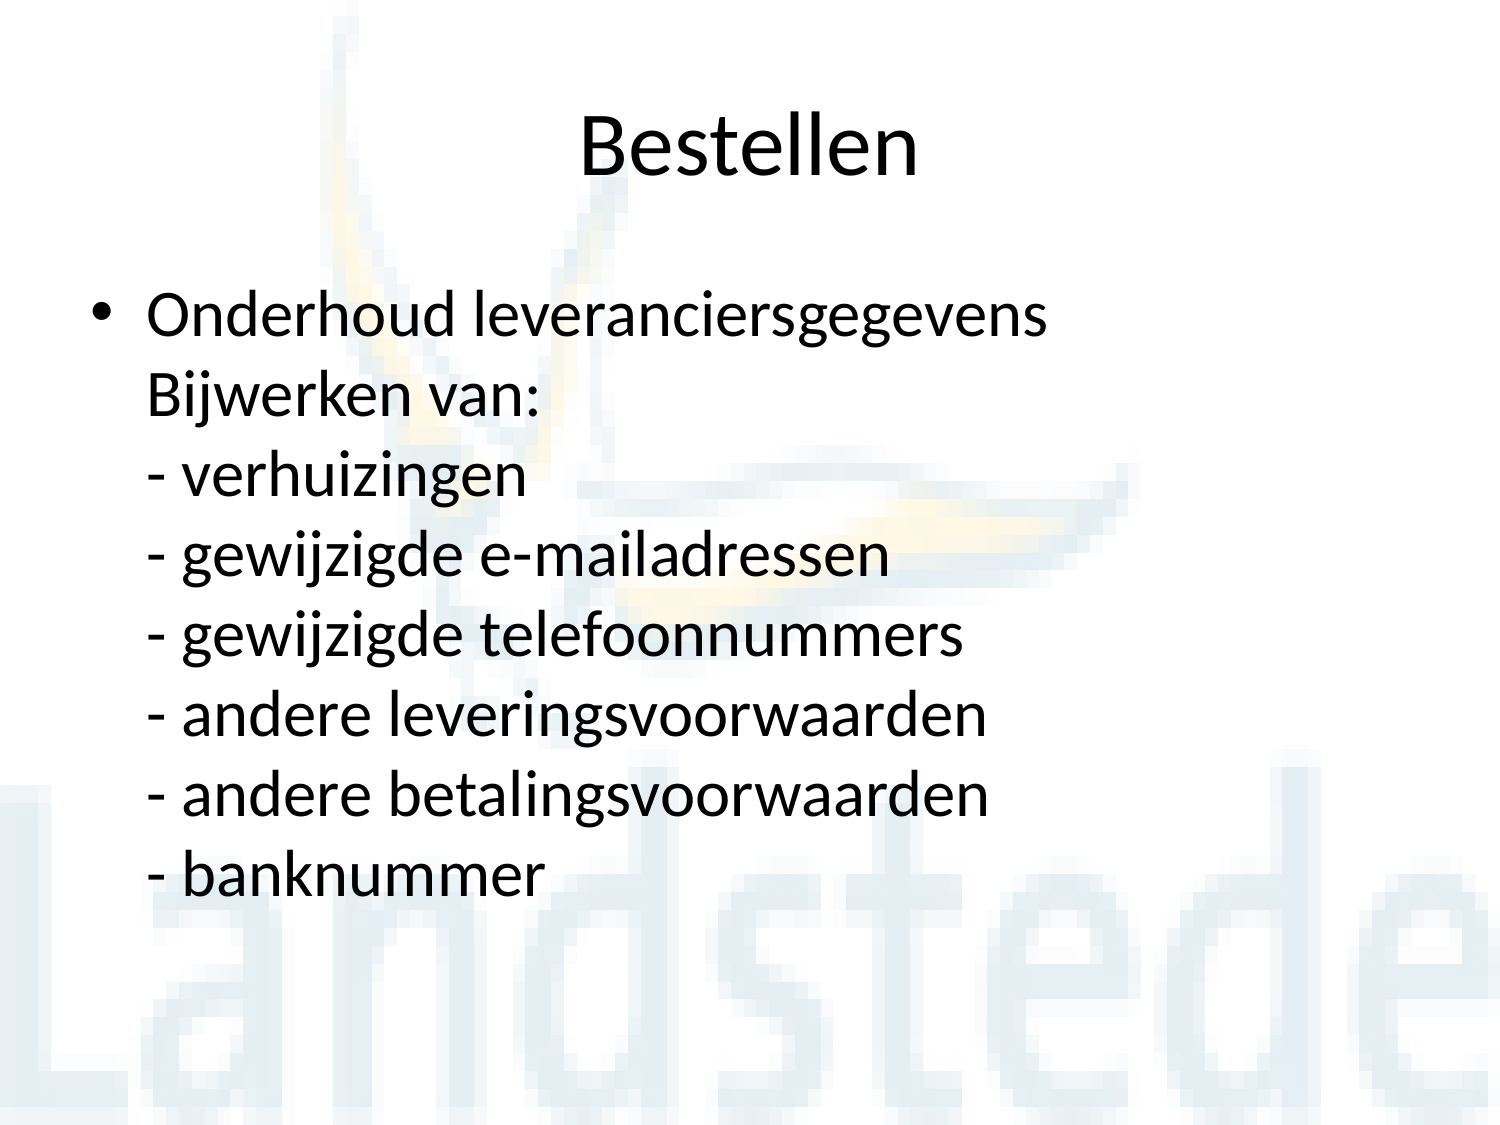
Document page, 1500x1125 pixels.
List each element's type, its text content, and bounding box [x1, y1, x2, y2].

list Onderhoud leveranciersgegevens Bijwerken van: - verhuizingen - gewijzigde e-mailadressen - gewijzigde telefoonnummers - andere leveringsvoorwaarden - andere betalingsvoorwaarden - banknummer [75, 262, 1425, 1005]
title Bestellen [75, 45, 1425, 233]
